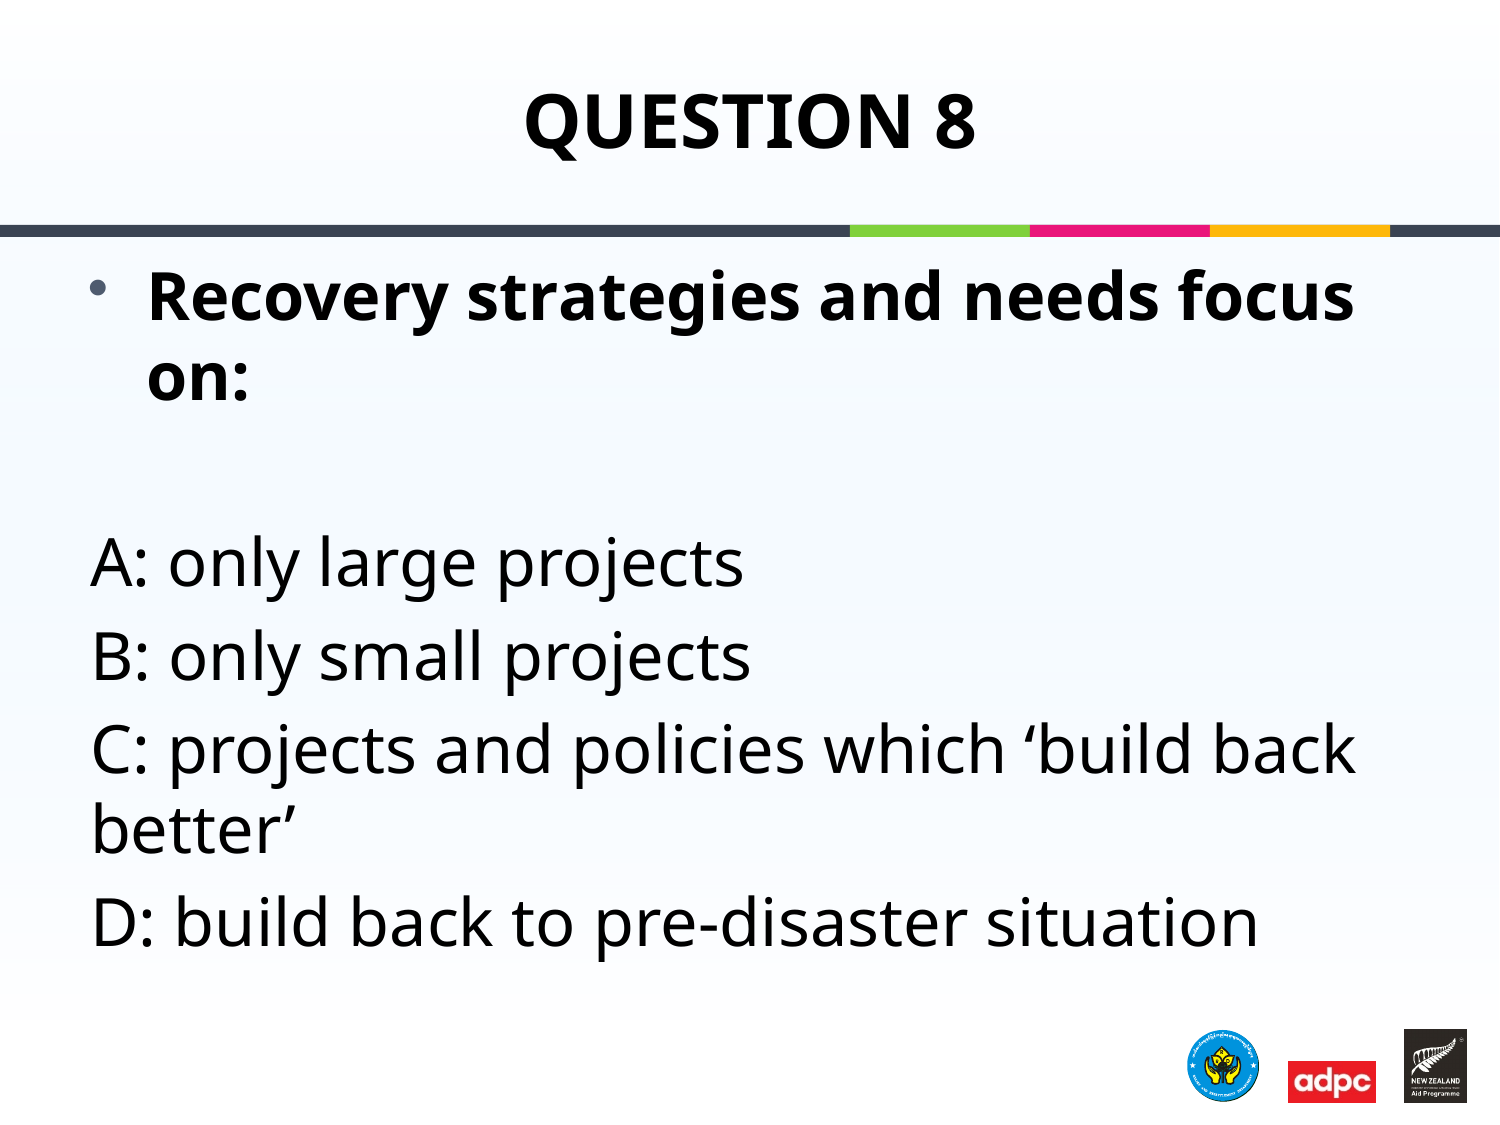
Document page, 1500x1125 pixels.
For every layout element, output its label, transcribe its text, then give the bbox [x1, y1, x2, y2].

list Recovery strategies and needs focus on: A: only large projects B: only small projects C: projects and policies which ‘build back better’ D: build back to pre-disaster situation [75, 246, 1425, 1005]
title QUESTION 8 [75, 24, 1425, 213]
picture [1288, 1061, 1376, 1103]
picture [1404, 1029, 1467, 1103]
